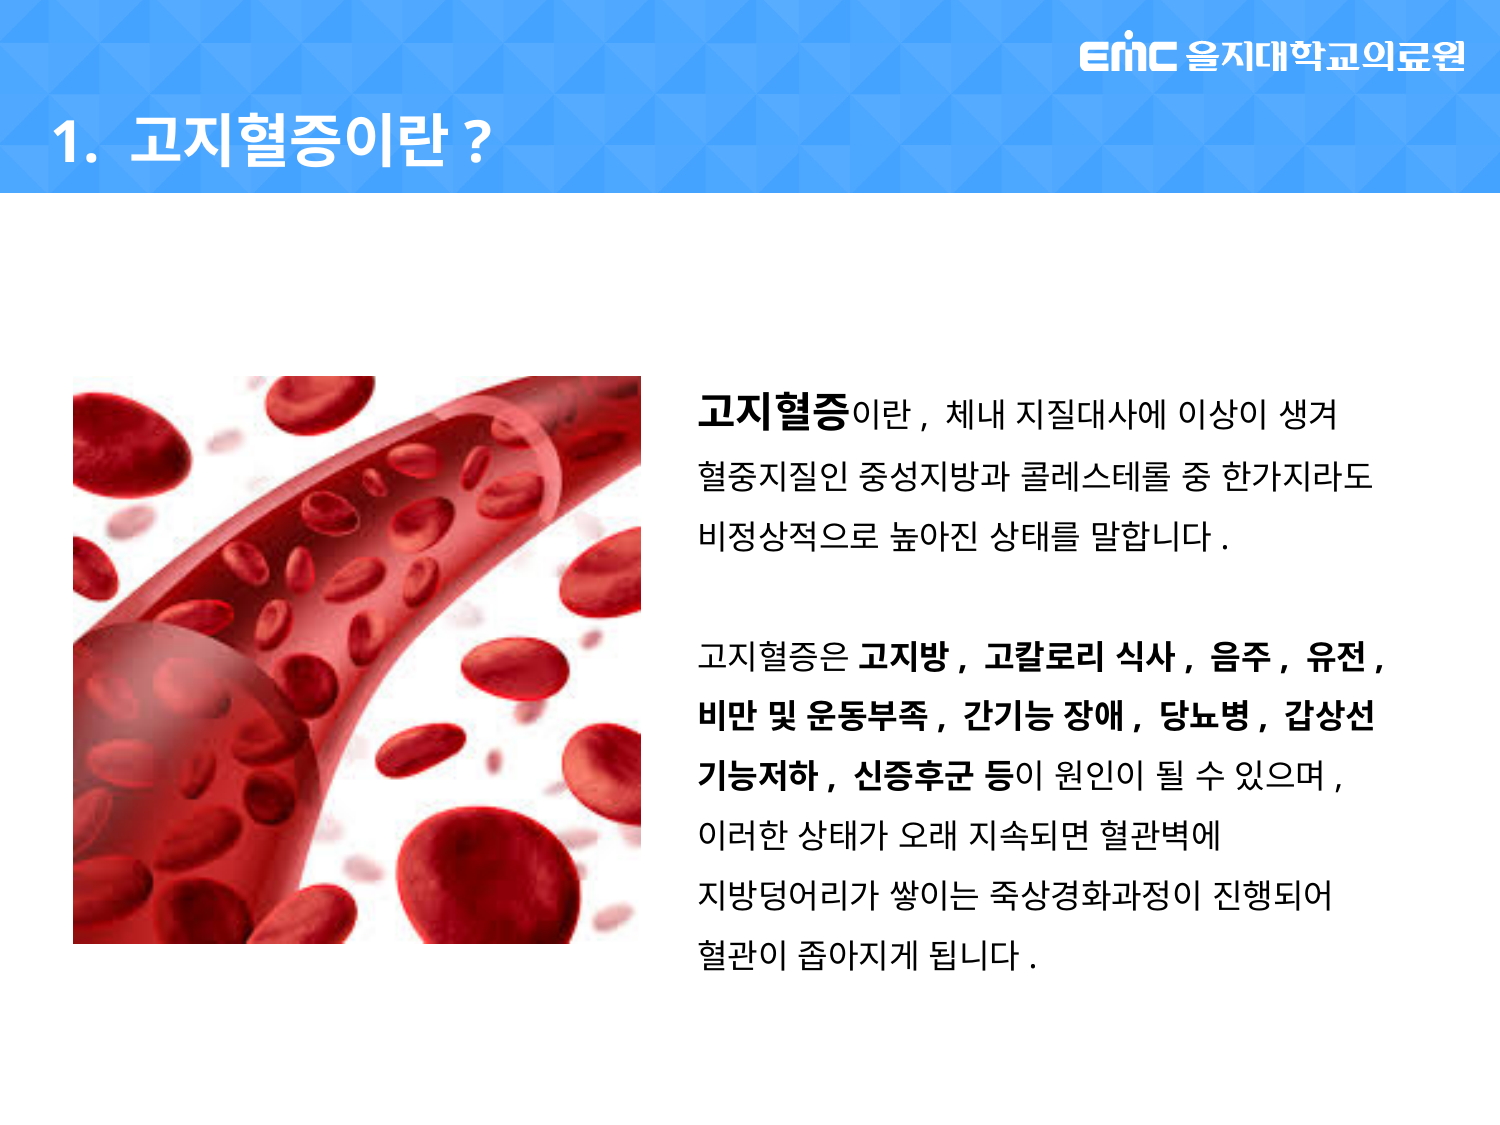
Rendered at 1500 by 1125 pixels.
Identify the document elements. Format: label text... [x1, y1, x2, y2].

picture [73, 376, 642, 945]
text_box 고지혈증이란, 체내 지질대사에 이상이 생겨 혈중지질인 중성지방과 콜레스테롤 중 한가지라도 비정상적으로 높아진 상태를 말합니다. 고지혈증은 고지방, 고칼로리 식사, 음주, 유전, 비만 및 운동부족, 간기능 장애, 당뇨병, 갑상선 기능저하, 신증후군 등이 원인이 될 수 있으며, 이러한 상태가 오래 지속되면 혈관벽에 지방덩어리가 쌓이는 죽상경화과정이 진행되어 혈관이 좁아지게 됩니다. [682, 353, 1425, 983]
picture [0, 0, 1500, 193]
